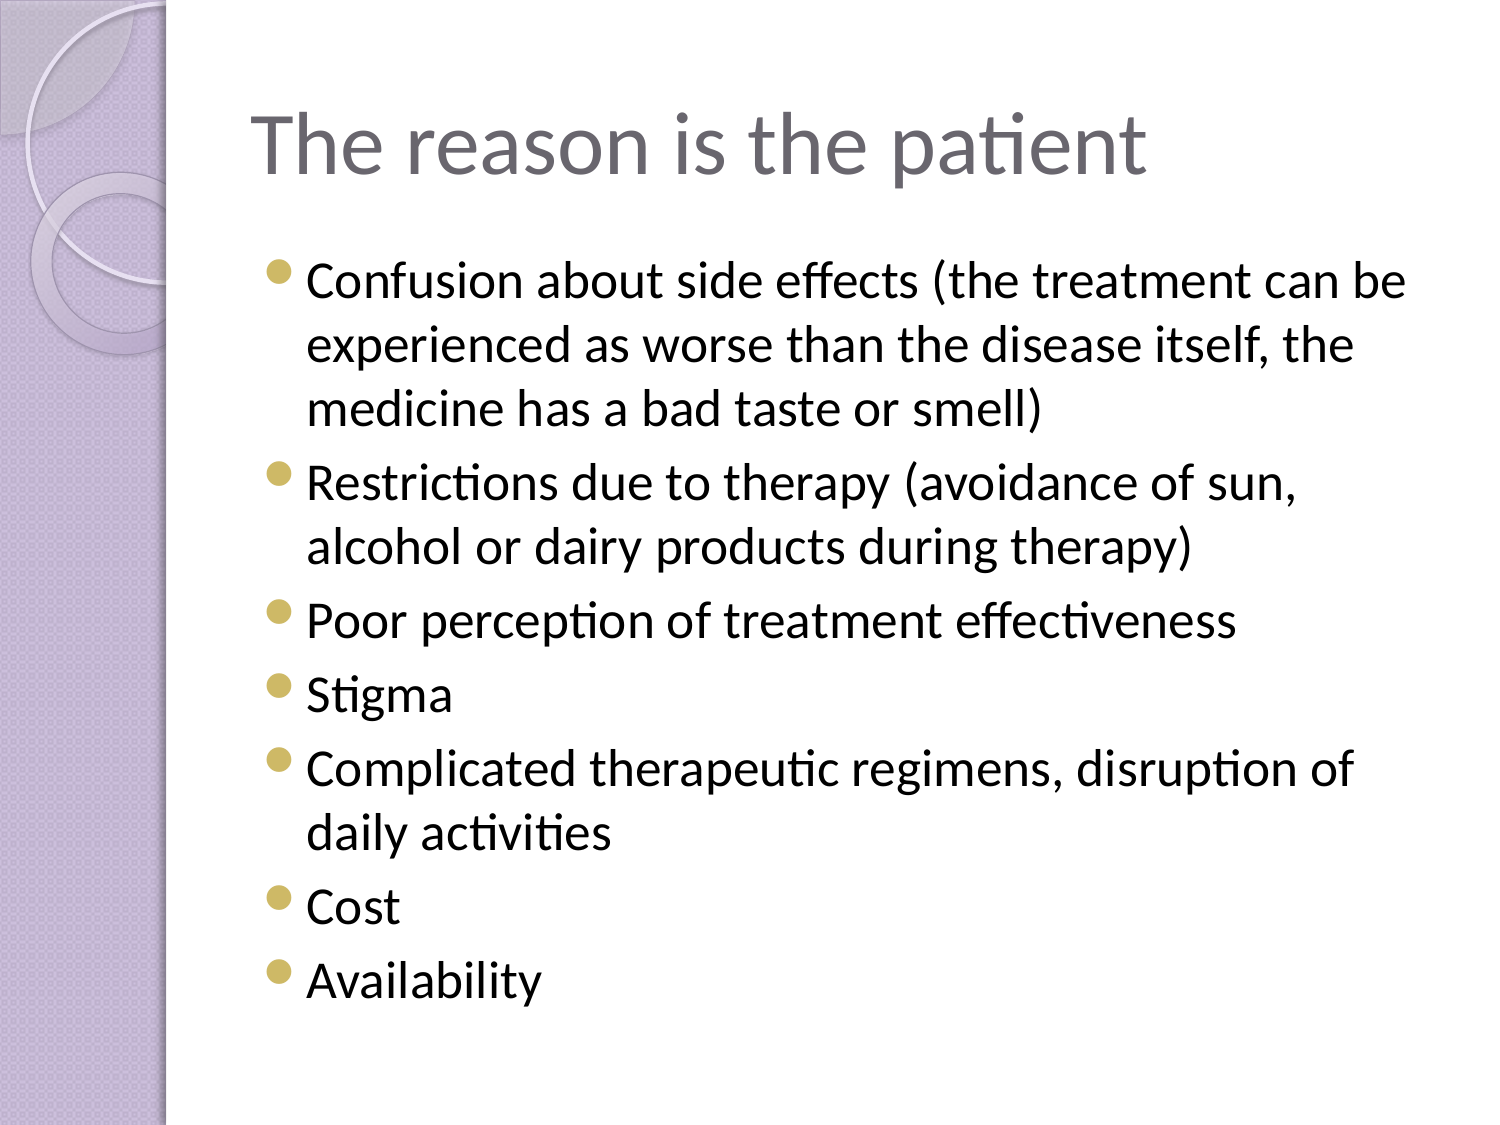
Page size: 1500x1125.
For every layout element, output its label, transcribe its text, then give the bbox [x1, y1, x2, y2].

list Confusion about side effects (the treatment can be experienced as worse than the disease itself, the medicine has a bad taste or smell) Restrictions due to therapy (avoidance of sun, alcohol or dairy products during therapy) Poor perception of treatment effectiveness Stigma Complicated therapeutic regimens, disruption of daily activities Cost Availability [235, 237, 1466, 1025]
title The reason is the patient [235, 45, 1466, 233]
